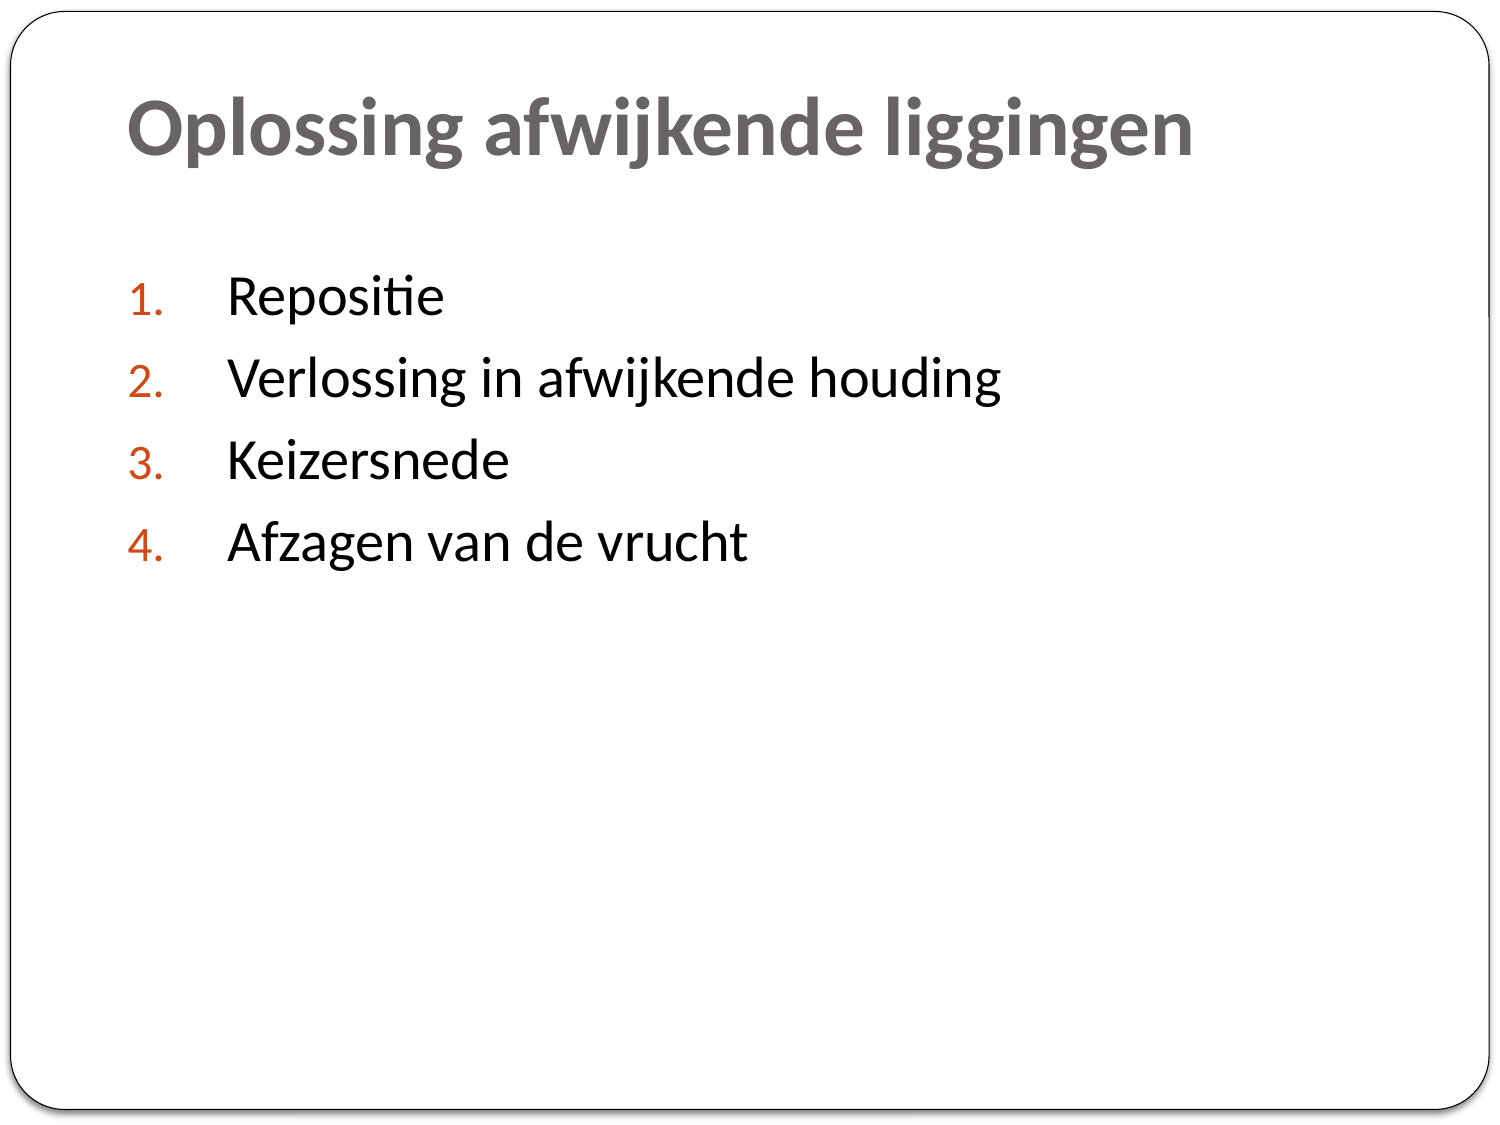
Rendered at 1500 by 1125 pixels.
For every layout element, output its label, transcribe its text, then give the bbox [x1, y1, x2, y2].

title Oplossing afwijkende liggingen [112, 62, 1388, 188]
list Repositie Verlossing in afwijkende houding Keizersnede Afzagen van de vrucht [112, 249, 1388, 1000]
